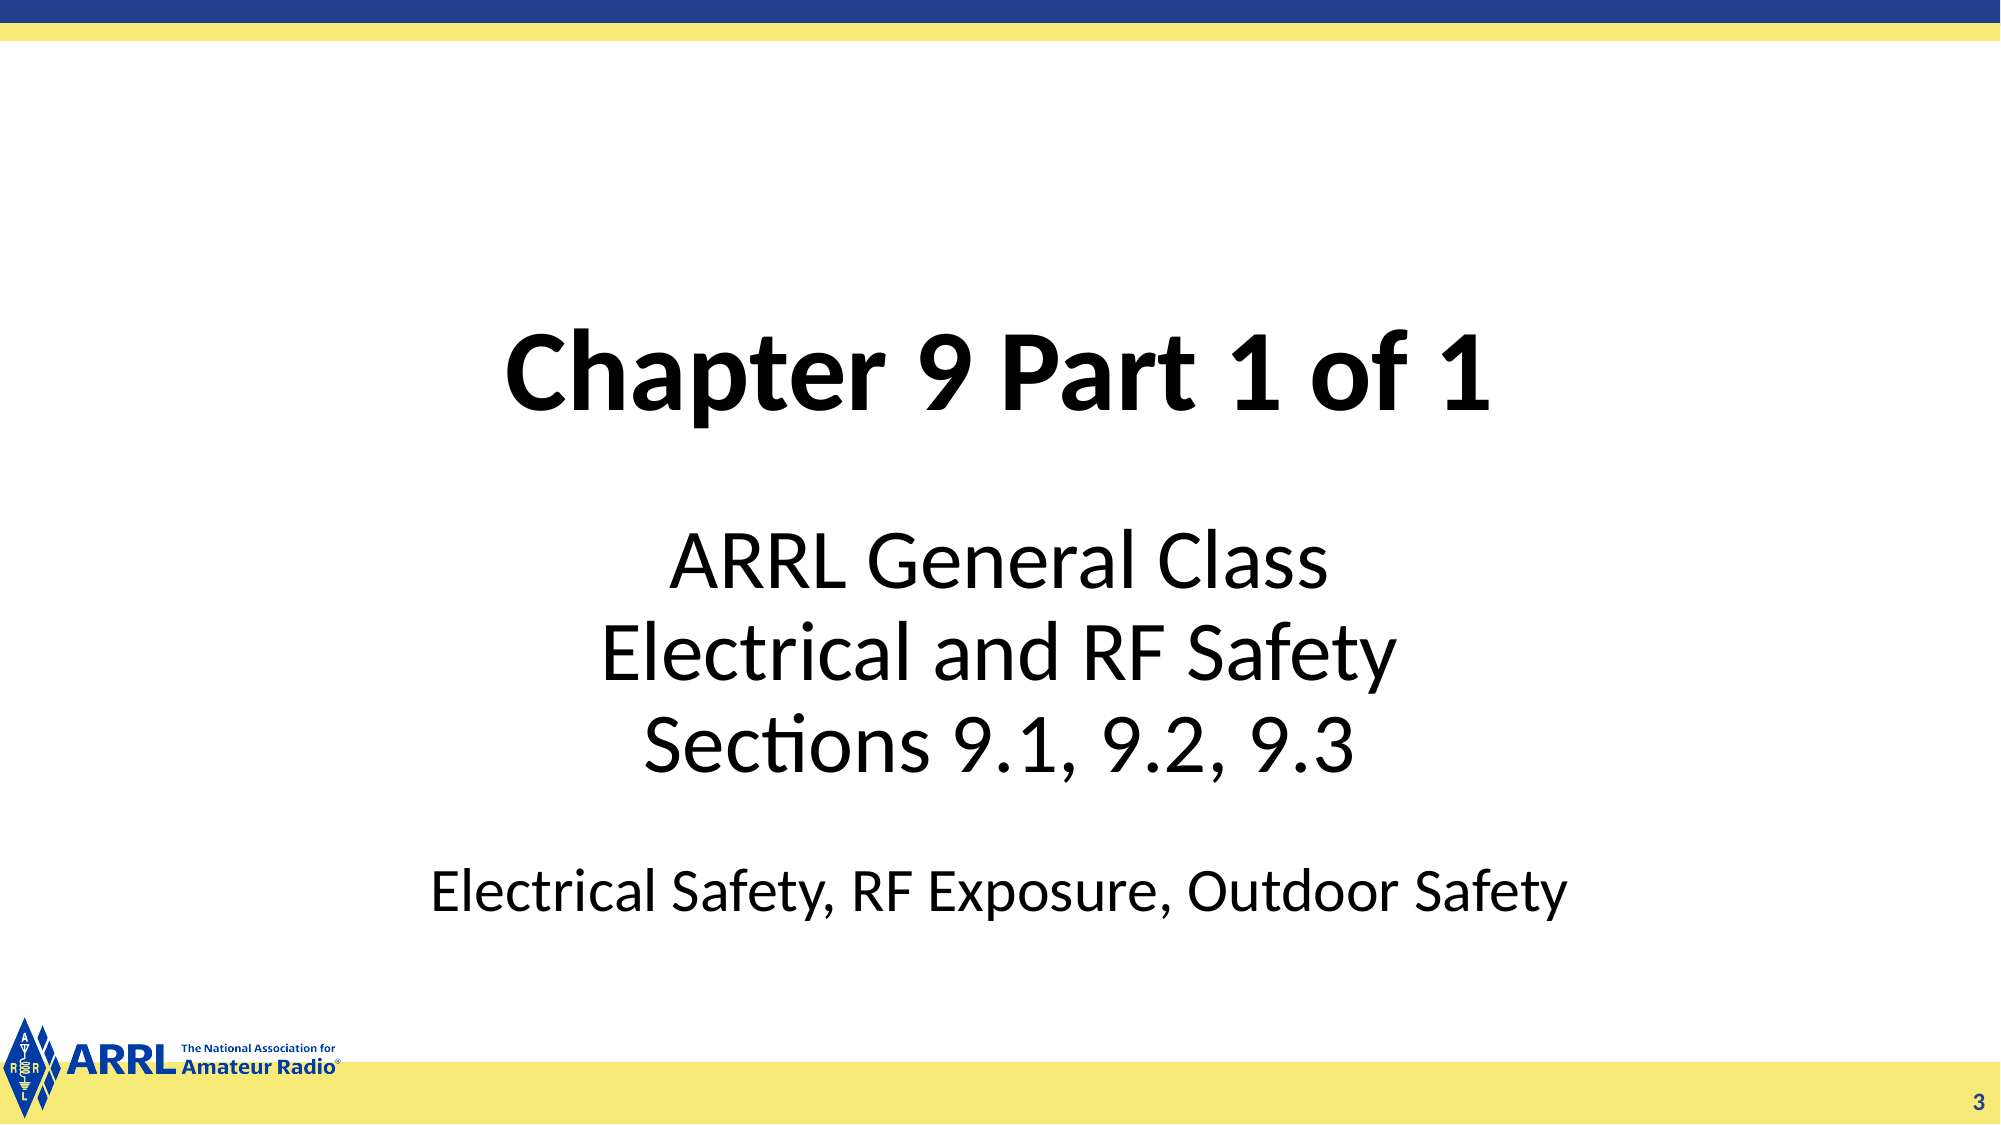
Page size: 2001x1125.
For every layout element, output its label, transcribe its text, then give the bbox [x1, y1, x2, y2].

title Chapter 9 Part 1 of 1 ARRL General Class Electrical and RF Safety Sections 9.1, 9.2, 9.3 Electrical Safety, RF Exposure, Outdoor Safety [99, 299, 1900, 1038]
picture [1, 1015, 342, 1121]
